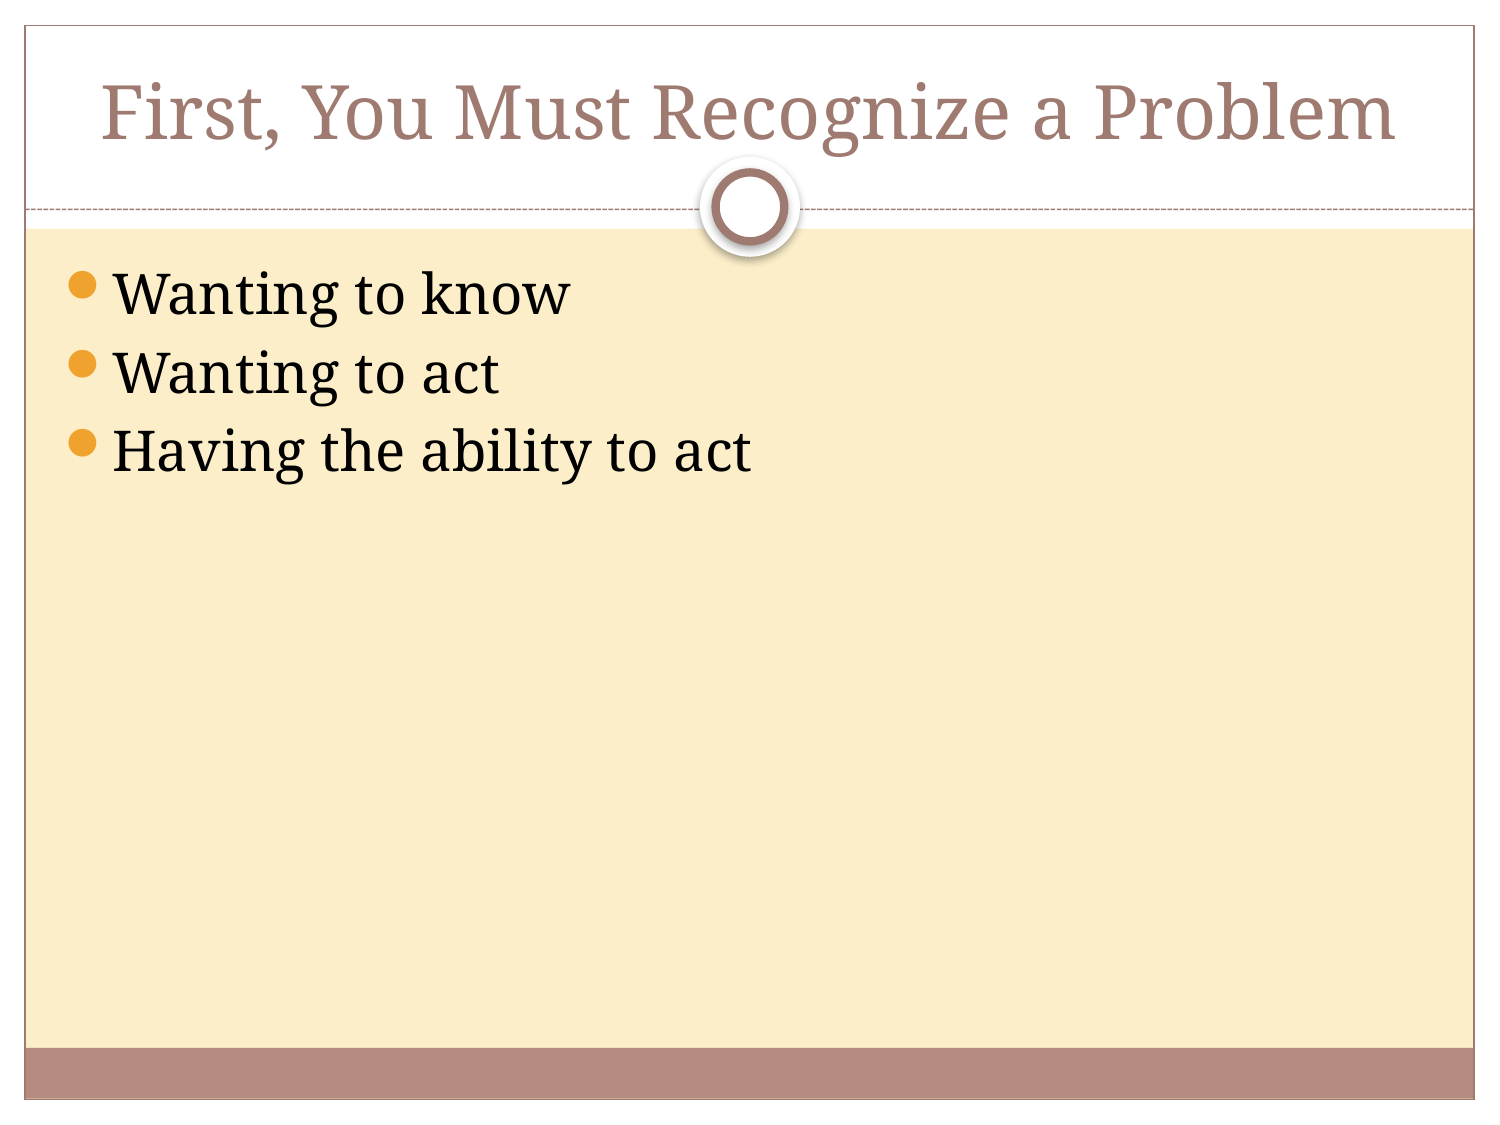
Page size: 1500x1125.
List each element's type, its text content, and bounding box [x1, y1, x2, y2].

title First, You Must Recognize a Problem [49, 37, 1450, 163]
list Wanting to know Wanting to act Having the ability to act [49, 250, 1445, 1001]
